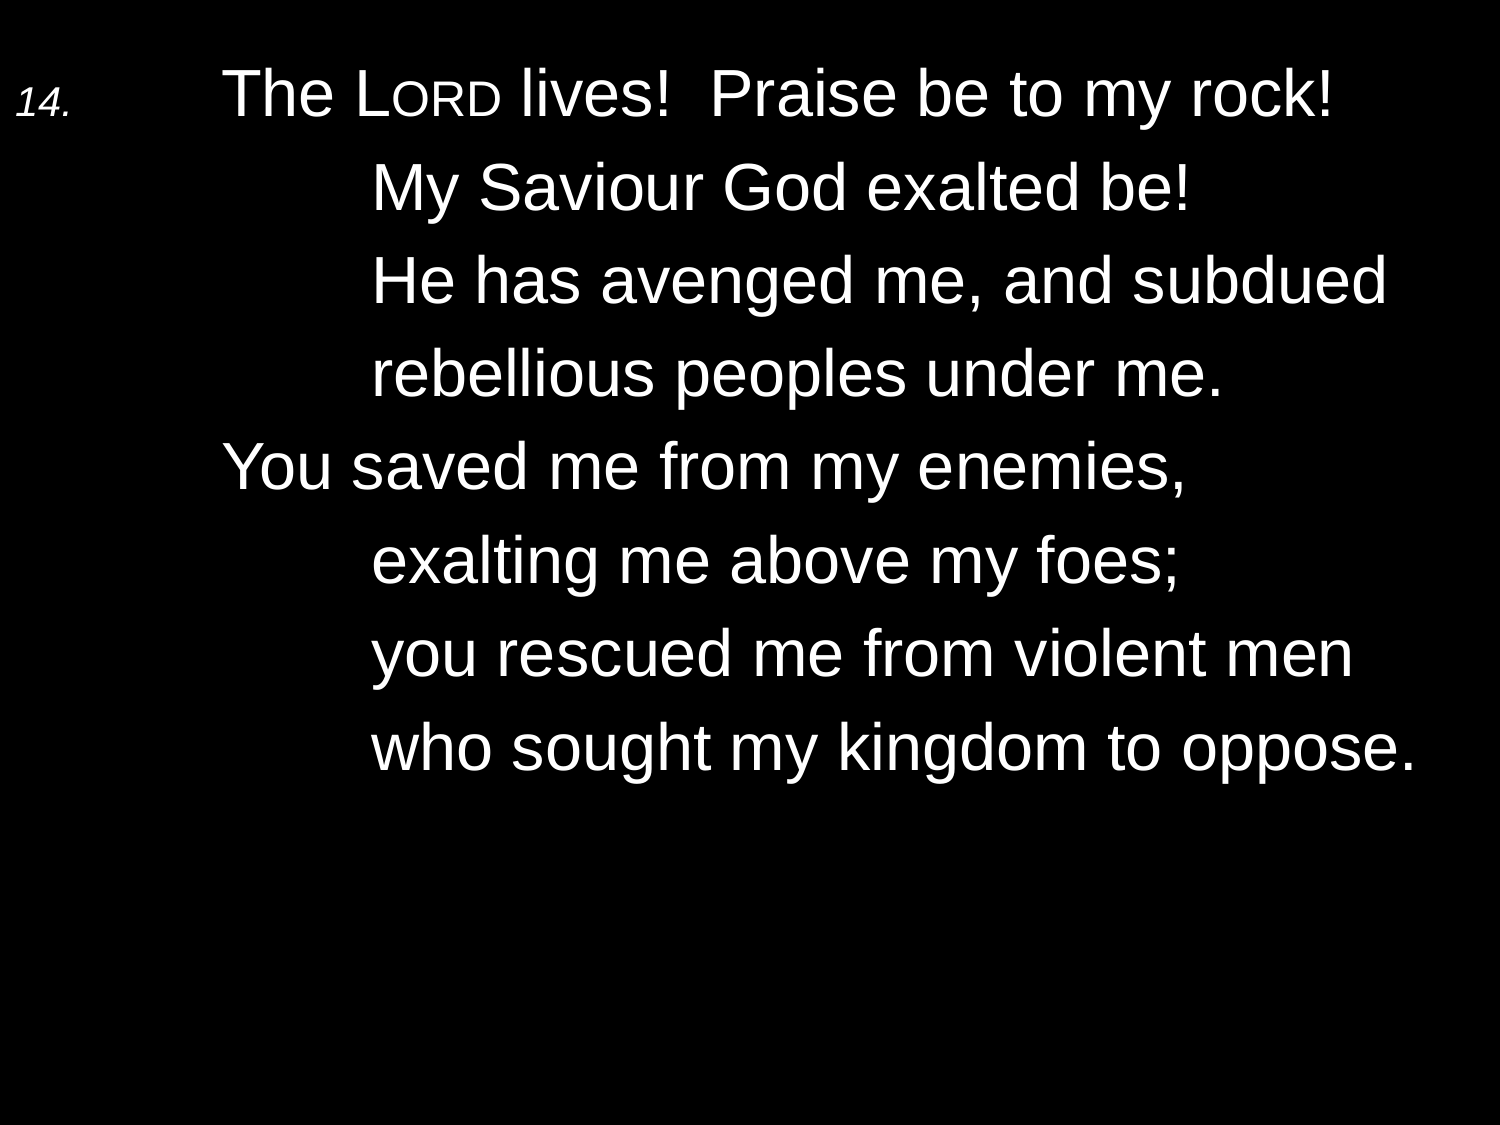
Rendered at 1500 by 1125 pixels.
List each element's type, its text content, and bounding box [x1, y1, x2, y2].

list 14. The Lord lives! Praise be to my rock! My Saviour God exalted be! He has avenged me, and subdued rebellious peoples under me. You saved me from my enemies, exalting me above my foes; you rescued me from violent men who sought my kingdom to oppose. [0, 42, 1500, 1047]
